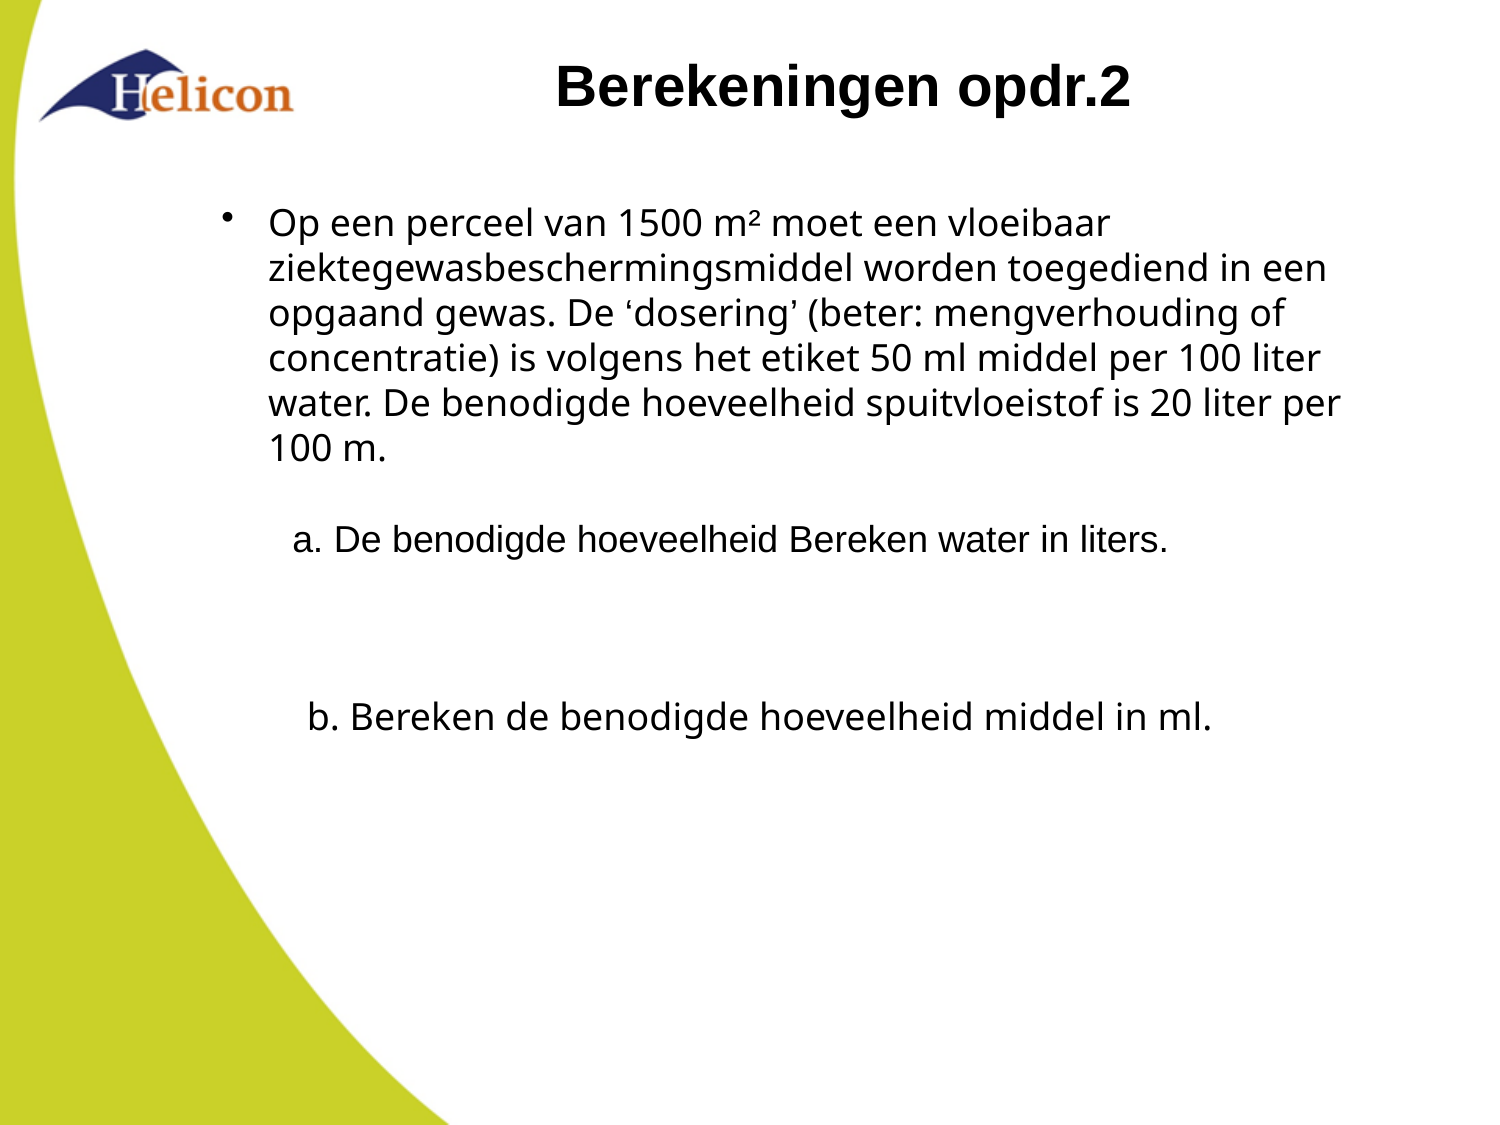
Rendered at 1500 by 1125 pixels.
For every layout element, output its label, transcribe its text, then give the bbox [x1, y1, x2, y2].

title Berekeningen opdr.2 [206, 7, 1482, 160]
list a. De benodigde hoeveelheid Bereken water in liters. [277, 507, 1500, 579]
picture [0, 0, 1500, 1125]
text_box b. Bereken de benodigde hoeveelheid middel in ml. [292, 685, 1237, 746]
text_box Op een perceel van 1500 m² moet een vloeibaar ziektegewasbeschermingsmiddel worden toegediend in een opgaand gewas. De ‘dosering’ (beter: meng­verhouding of concentratie) is volgens het etiket 50 ml middel per 100 liter water. De beno­digde hoeveelheid spuitvloeistof is 20 liter per 100 m. [206, 191, 1412, 476]
